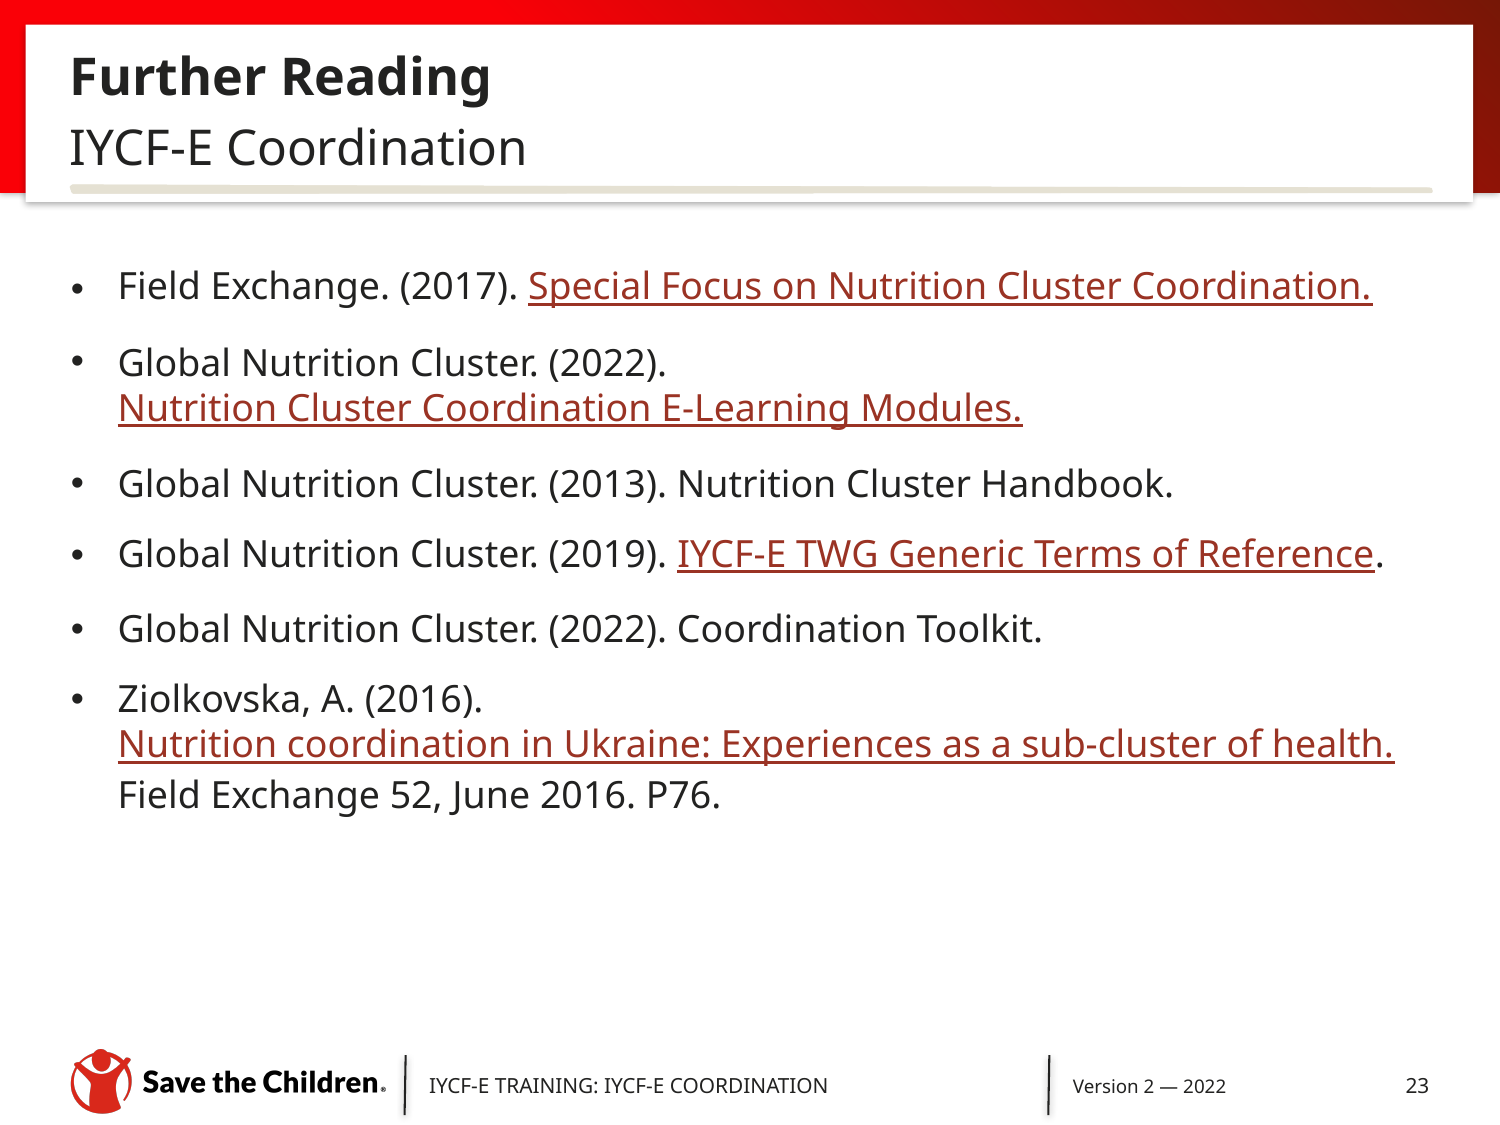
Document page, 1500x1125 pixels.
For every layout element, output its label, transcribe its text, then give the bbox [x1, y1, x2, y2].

picture [59, 1037, 400, 1125]
footer IYCF-E TRAINING: IYCF-E COORDINATION [414, 1056, 1042, 1117]
slide_number Version 2 — 2022 [1057, 1056, 1318, 1117]
list Field Exchange. (2017). Special Focus on Nutrition Cluster Coordination. Global Nutrition Cluster. (2022). Nutrition Cluster Coordination E-Learning Modules. Global Nutrition Cluster. (2013). Nutrition Cluster Handbook. Global Nutrition Cluster. (2019). IYCF-E TWG Generic Terms of Reference. Global Nutrition Cluster. (2022). Coordination Toolkit. Ziolkovska, A. (2016). Nutrition coordination in Ukraine: Experiences as a sub-cluster of health. Field Exchange 52, June 2016. P76. [70, 262, 1429, 1035]
slide_number 23 [1318, 1056, 1445, 1117]
picture [69, 184, 1433, 194]
list IYCF-E Coordination [69, 115, 1429, 176]
title Further Reading [69, 33, 1429, 115]
